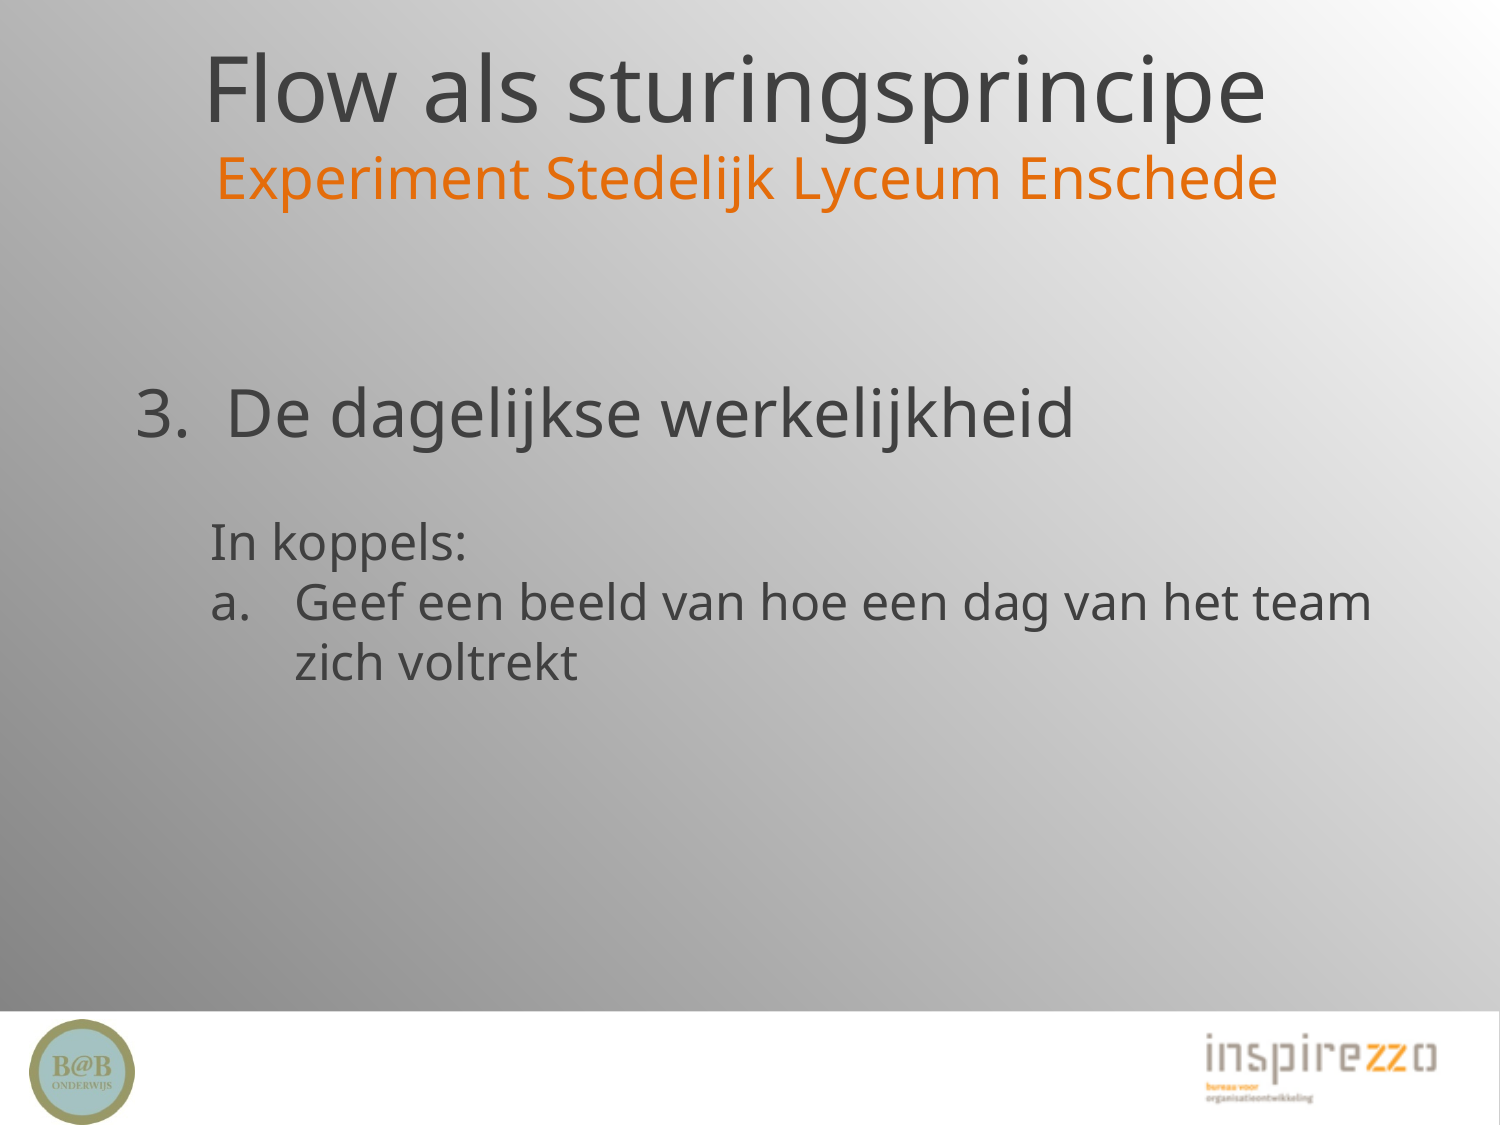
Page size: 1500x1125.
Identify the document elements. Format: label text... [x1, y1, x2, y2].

picture [1091, 1015, 1494, 1123]
text_box [0, 1009, 1500, 1125]
text_box Flow als sturingsprincipe Experiment Stedelijk Lyceum Enschede [18, 23, 1478, 219]
text_box 3. De dagelijkse werkelijkheid In koppels: Geef een beeld van hoe een dag van het team zich voltrekt [120, 363, 1459, 818]
picture [29, 1019, 136, 1125]
